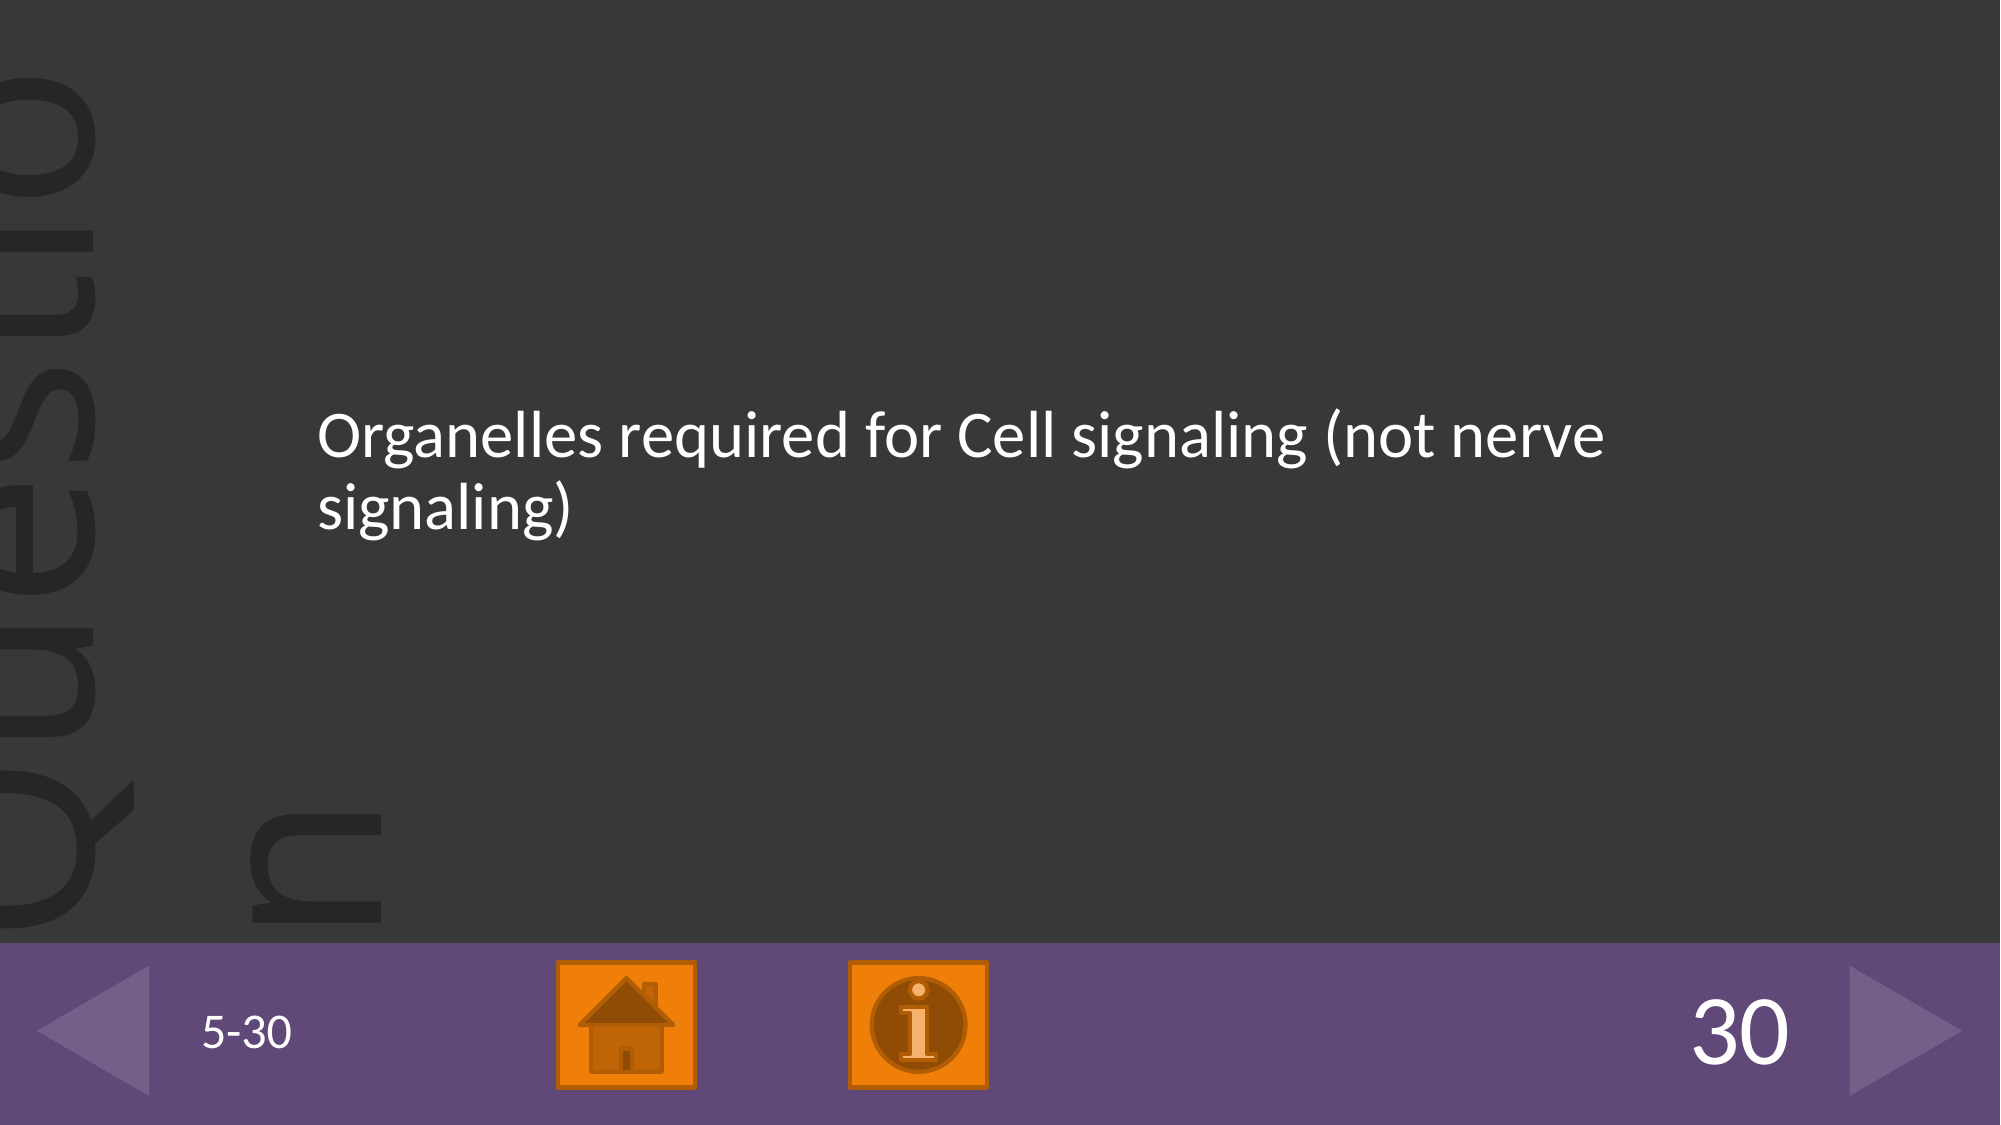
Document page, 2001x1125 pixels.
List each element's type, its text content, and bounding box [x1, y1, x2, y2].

text_box [848, 960, 989, 1090]
list Organelles required for Cell signaling (not nerve signaling) [302, 307, 1760, 636]
text_box [556, 960, 697, 1090]
title 5-30 [185, 967, 1494, 1097]
list 30 [1494, 967, 1806, 1097]
